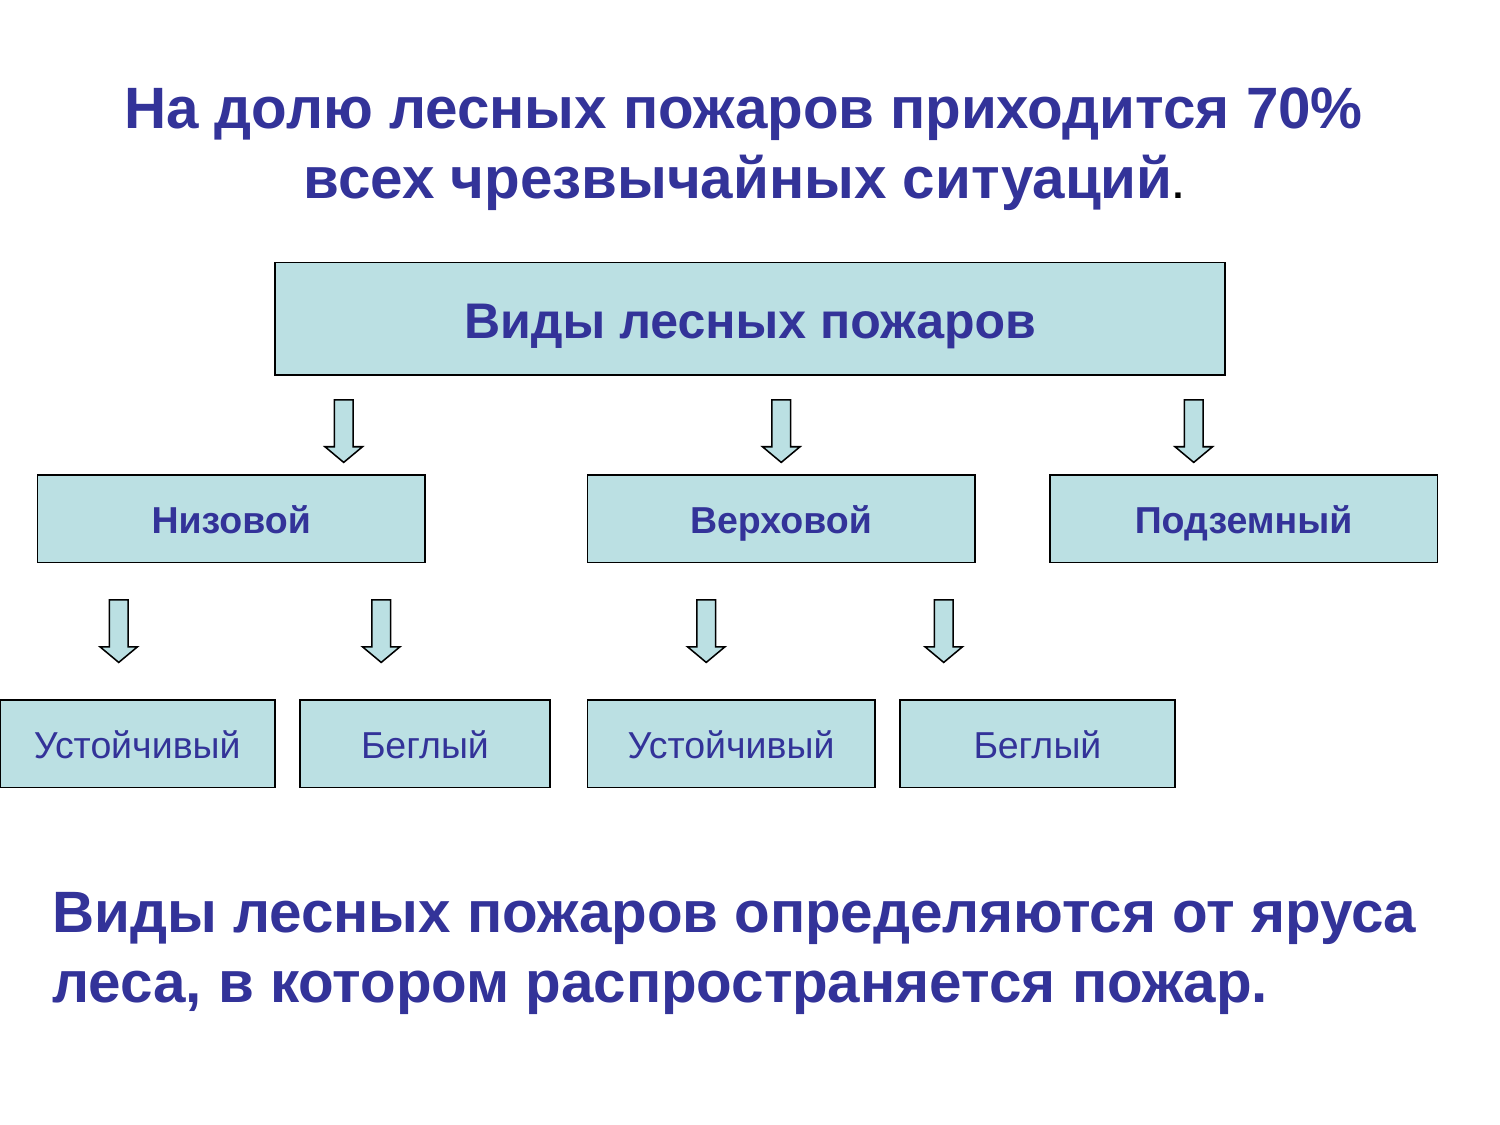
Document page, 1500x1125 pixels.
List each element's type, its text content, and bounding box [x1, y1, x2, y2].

text_box [687, 599, 726, 663]
text_box Подземный [1049, 474, 1438, 563]
text_box [762, 399, 801, 463]
title Виды лесных пожаров определяются от яруса леса, в котором распространяется пожар. [37, 849, 1500, 1038]
text_box Низовой [37, 474, 425, 563]
text_box На долю лесных пожаров приходится 70% всех чрезвычайных ситуаций. [74, 62, 1413, 275]
text_box Устойчивый [0, 699, 276, 788]
text_box Беглый [900, 699, 1176, 788]
text_box [924, 599, 963, 663]
text_box [99, 599, 138, 663]
text_box Виды лесных пожаров [275, 275, 1226, 376]
text_box [362, 599, 400, 663]
text_box Беглый [300, 699, 550, 788]
text_box [1175, 399, 1213, 463]
text_box [324, 399, 363, 463]
text_box Устойчивый [587, 699, 875, 788]
text_box Верховой [587, 474, 975, 563]
